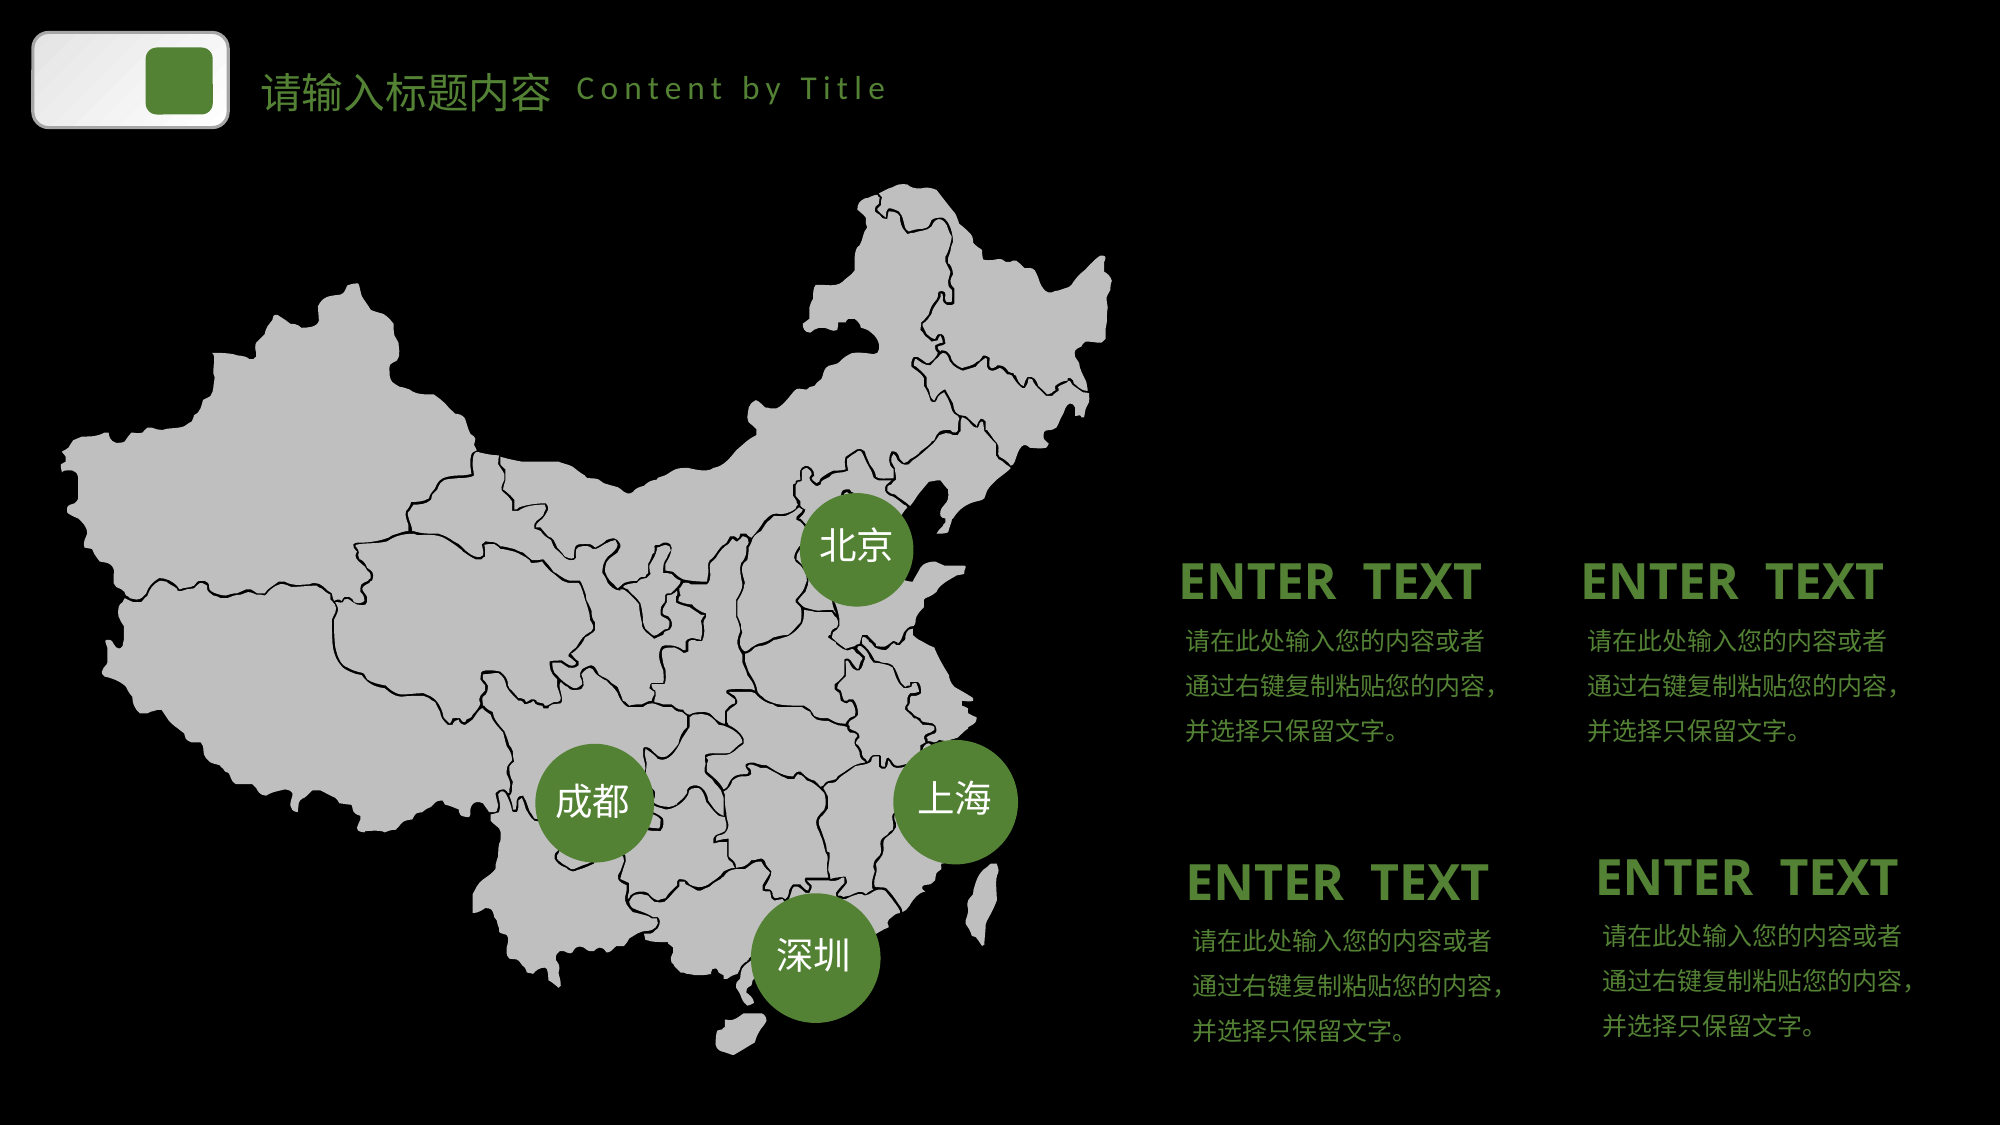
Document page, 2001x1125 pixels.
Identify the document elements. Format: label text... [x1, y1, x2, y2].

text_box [799, 493, 923, 607]
text_box ENTER TEXT [1580, 808, 1978, 913]
text_box 请在此处输入您的内容或者通过右键复制粘贴您的内容，并选择只保留文字。 [1572, 602, 1914, 753]
text_box 请在此处输入您的内容或者通过右键复制粘贴您的内容，并选择只保留文字。 [1178, 903, 1519, 1053]
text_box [893, 739, 1019, 865]
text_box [535, 743, 654, 863]
text_box ENTER TEXT [1170, 813, 1569, 918]
text_box ENTER TEXT [1163, 512, 1561, 618]
text_box 请在此处输入您的内容或者通过右键复制粘贴您的内容，并选择只保留文字。 [1587, 898, 1928, 1048]
text_box 请输入标题内容 [245, 34, 710, 125]
text_box Content by Title [710, 58, 901, 114]
text_box [715, 1013, 766, 1055]
text_box 请在此处输入您的内容或者通过右键复制粘贴您的内容，并选择只保留文字。 [1170, 602, 1512, 753]
text_box ENTER TEXT [1565, 512, 1963, 618]
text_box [750, 893, 881, 1023]
text_box [60, 184, 1112, 1006]
